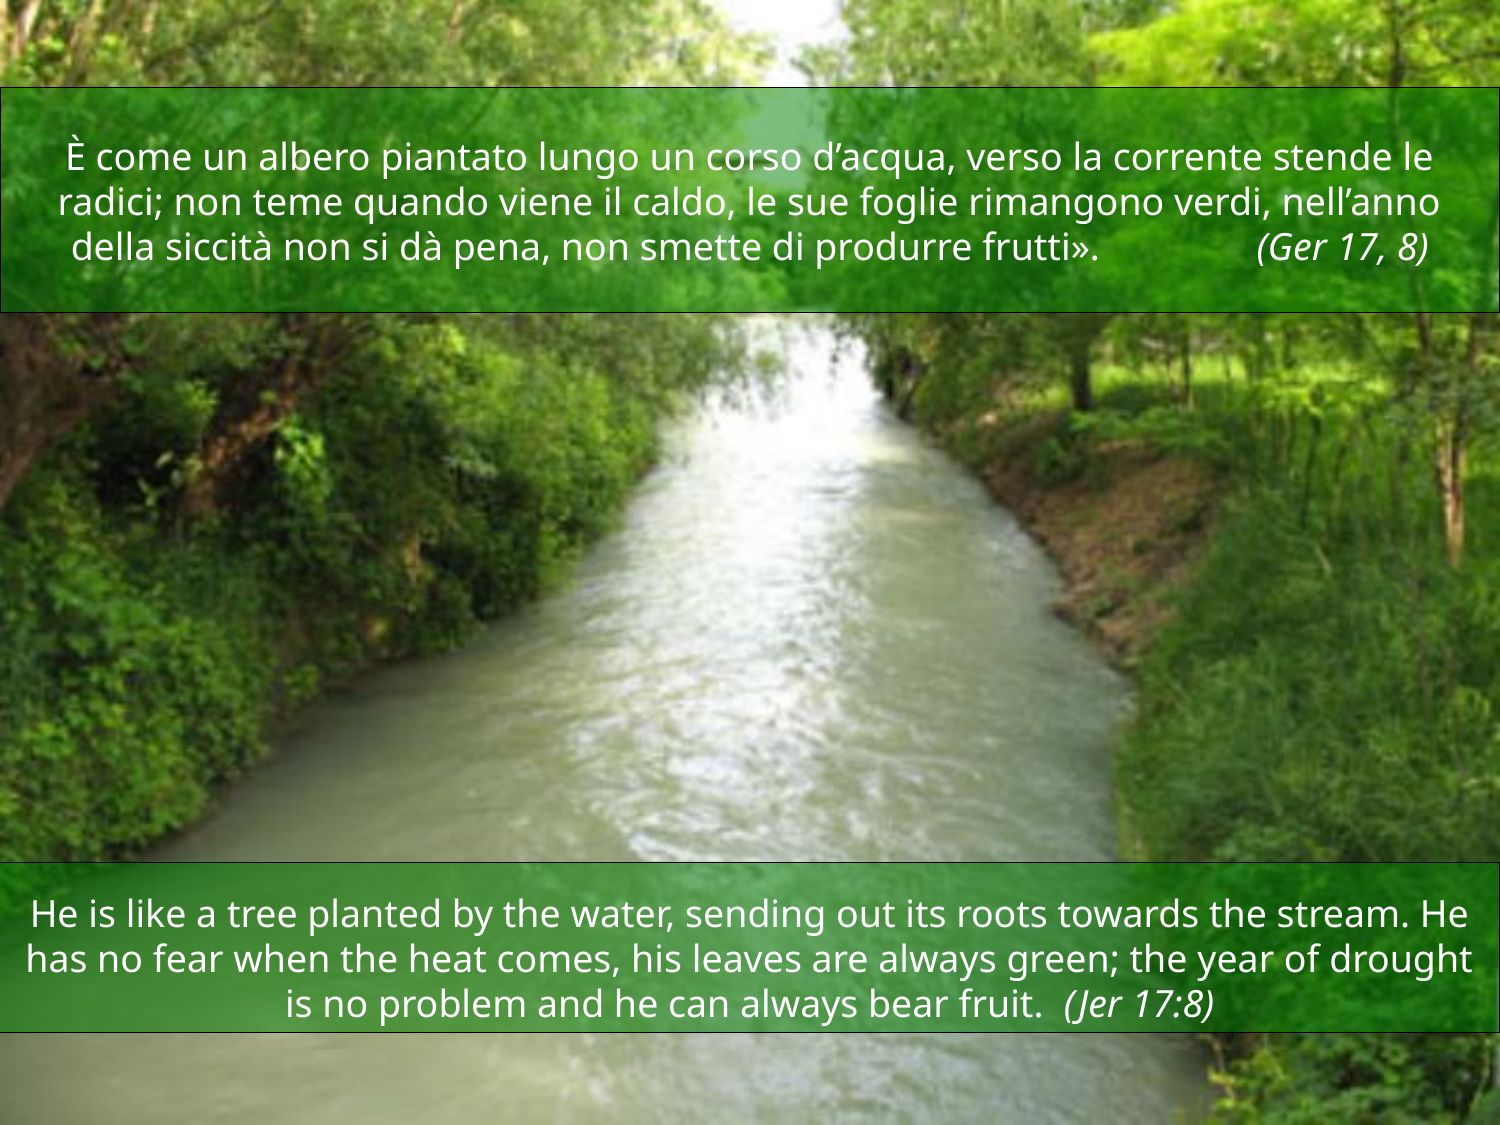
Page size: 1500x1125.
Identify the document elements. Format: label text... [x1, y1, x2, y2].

picture [0, 313, 1500, 862]
title È come un albero piantato lungo un corso d’acqua, verso la corrente stende le radici; non teme quando viene il caldo, le sue foglie rimangono verdi, nell’anno della siccità non si dà pena, non smette di produrre frutti». (Ger 17, 8) [0, 87, 1500, 313]
picture [0, 1033, 1500, 1125]
picture [0, 0, 1500, 87]
text_box He is like a tree planted by the water, sending out its roots towards the stream. He has no fear when the heat comes, his leaves are always green; the year of drought is no problem and he can always bear fruit. (Jer 17:8) [0, 862, 1500, 1033]
